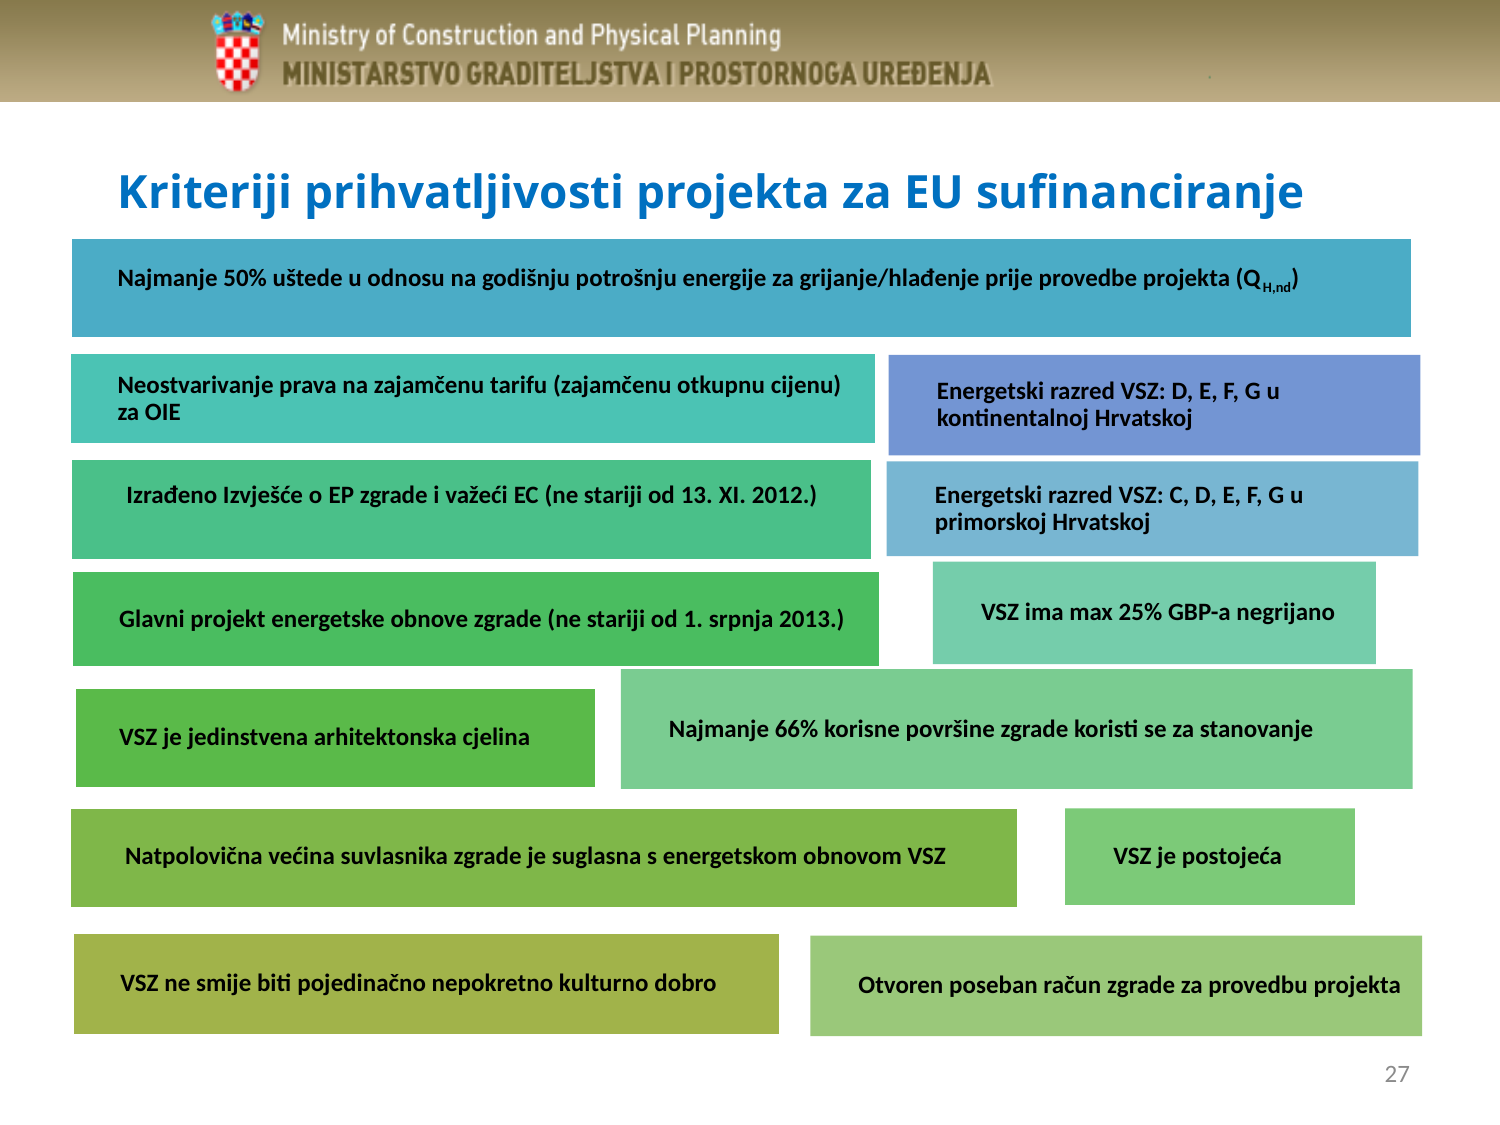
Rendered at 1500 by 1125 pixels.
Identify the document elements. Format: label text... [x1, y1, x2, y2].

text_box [932, 561, 1377, 665]
text_box Energetski razred VSZ: C, D, E, F, G u primorskoj Hrvatskoj [886, 461, 1419, 557]
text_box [810, 935, 1423, 1037]
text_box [69, 804, 1028, 910]
text_box Kriteriji prihvatljivosti projekta za EU sufinanciranje [103, 155, 1376, 226]
text_box Energetski razred VSZ: D, E, F, G u kontinentalnoj Hrvatskoj [888, 354, 1421, 456]
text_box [69, 351, 878, 446]
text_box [620, 668, 1413, 790]
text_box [70, 569, 882, 669]
picture [0, 0, 1500, 102]
slide_number 27 [1074, 1043, 1425, 1103]
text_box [69, 457, 882, 562]
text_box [72, 931, 782, 1037]
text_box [1064, 808, 1356, 906]
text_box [69, 236, 1413, 339]
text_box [70, 686, 597, 790]
